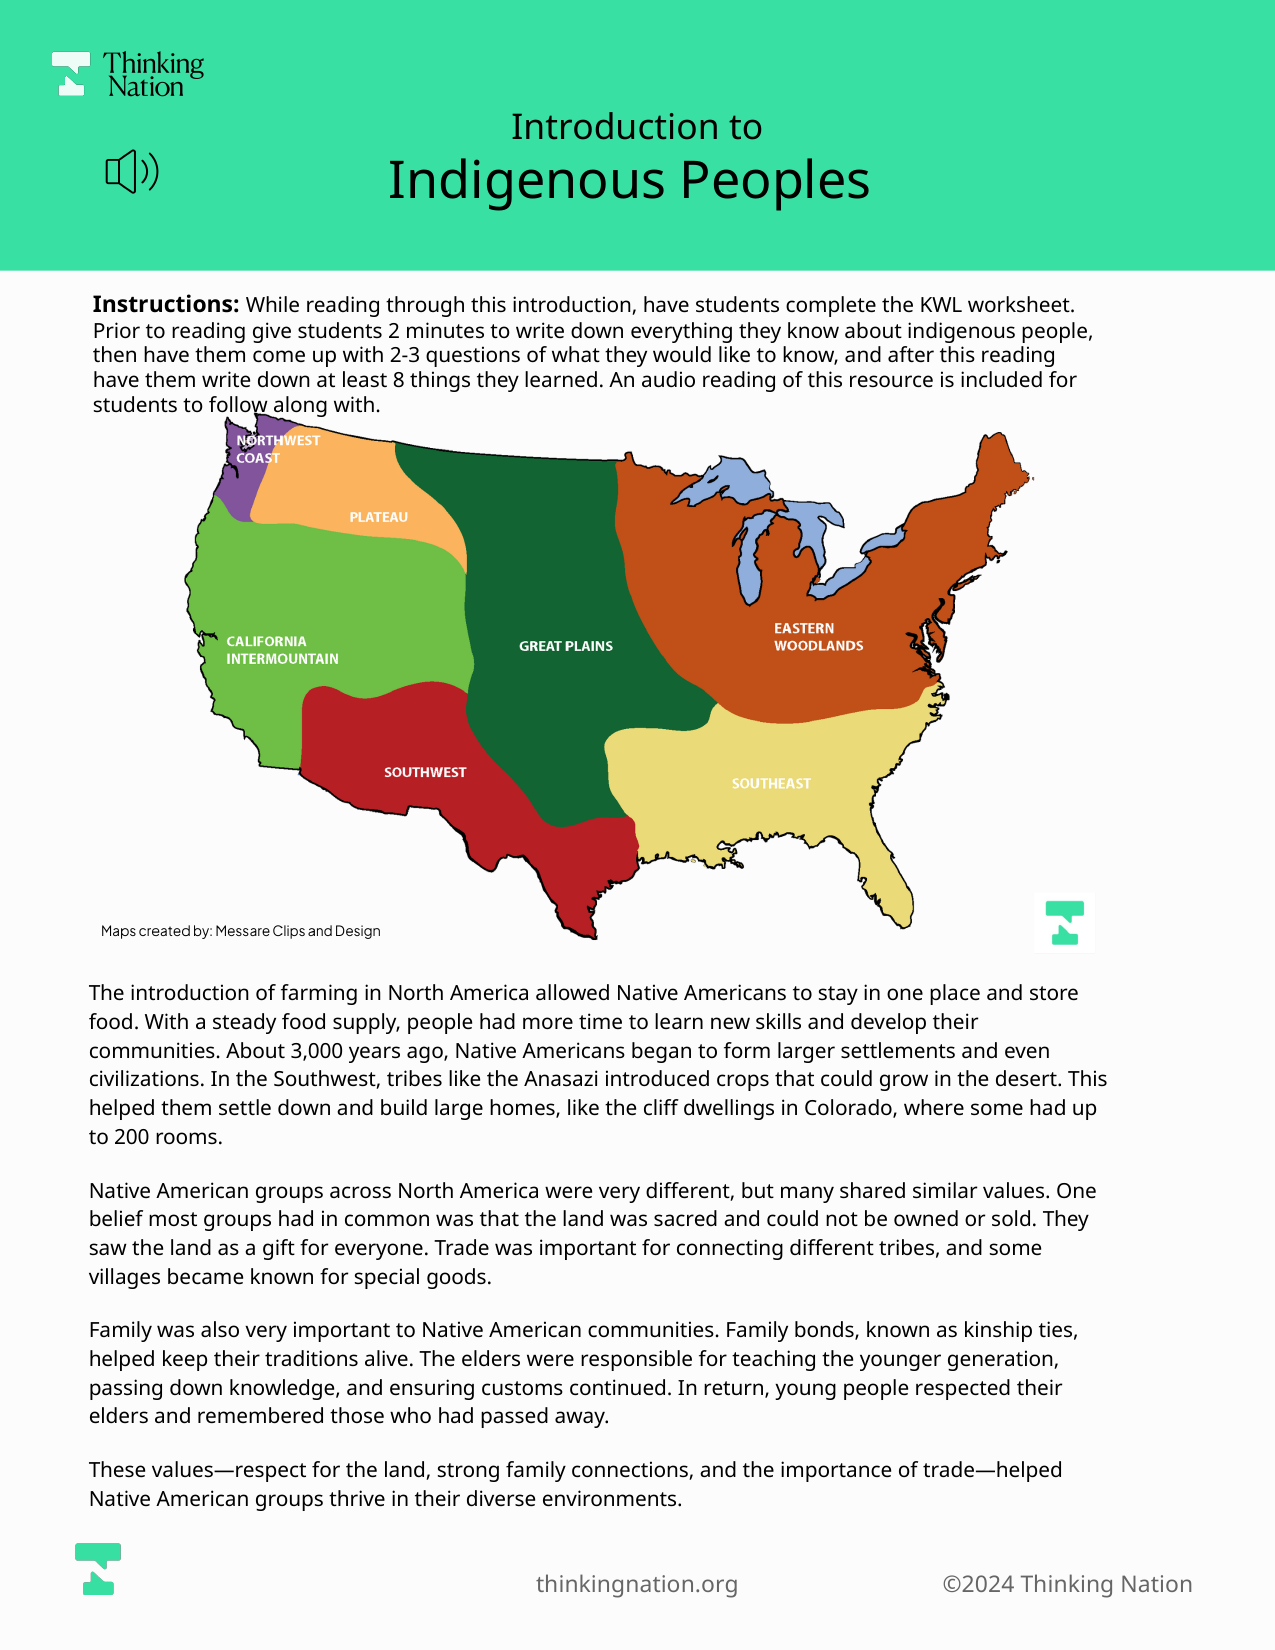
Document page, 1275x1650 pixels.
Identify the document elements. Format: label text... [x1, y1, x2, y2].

picture [35, 37, 210, 110]
text_box ©2024 Thinking Nation [907, 1553, 1210, 1605]
picture [95, 135, 168, 208]
picture [62, 1533, 134, 1605]
text_box The introduction of farming in North America allowed Native Americans to stay in one place and store food. With a steady food supply, people had more time to learn new skills and develop their communities. About 3,000 years ago, Native Americans began to form larger settlements and even civilizations. In the Southwest, tribes like the Anasazi introduced crops that could grow in the desert. This helped them settle down and build large homes, like the cliff dwellings in Colorado, where some had up to 200 rooms. Native American groups across North America were very different, but many shared similar values. One belief most groups had in common was that the land was sacred and could not be owned or sold. They saw the land as a gift for everyone. Trade was important for connecting different tribes, and some villages became known for special goods. Family was also very important to Native American communities. Family bonds, known as kinship ties, helped keep their traditions alive. The elders were responsible for teaching the younger generation, passing down knowledge, and ensuring customs continued. In return, young people respected their elders and remembered those who had passed away. These values—respect for the land, strong family connections, and the importance of trade—helped Native American groups thrive in their diverse environments. [73, 961, 1126, 1442]
text_box Instructions: While reading through this introduction, have students complete the KWL worksheet. Prior to reading give students 2 minutes to write down everything they know about indigenous people, then have them come up with 2-3 questions of what they would like to know, and after this reading have them write down at least 8 things they learned. An audio reading of this resource is included for students to follow along with. [73, 270, 1126, 411]
picture [91, 390, 1108, 962]
text_box thinkingnation.org [486, 1553, 789, 1605]
text_box Introduction to Indigenous Peoples [0, 0, 1275, 271]
